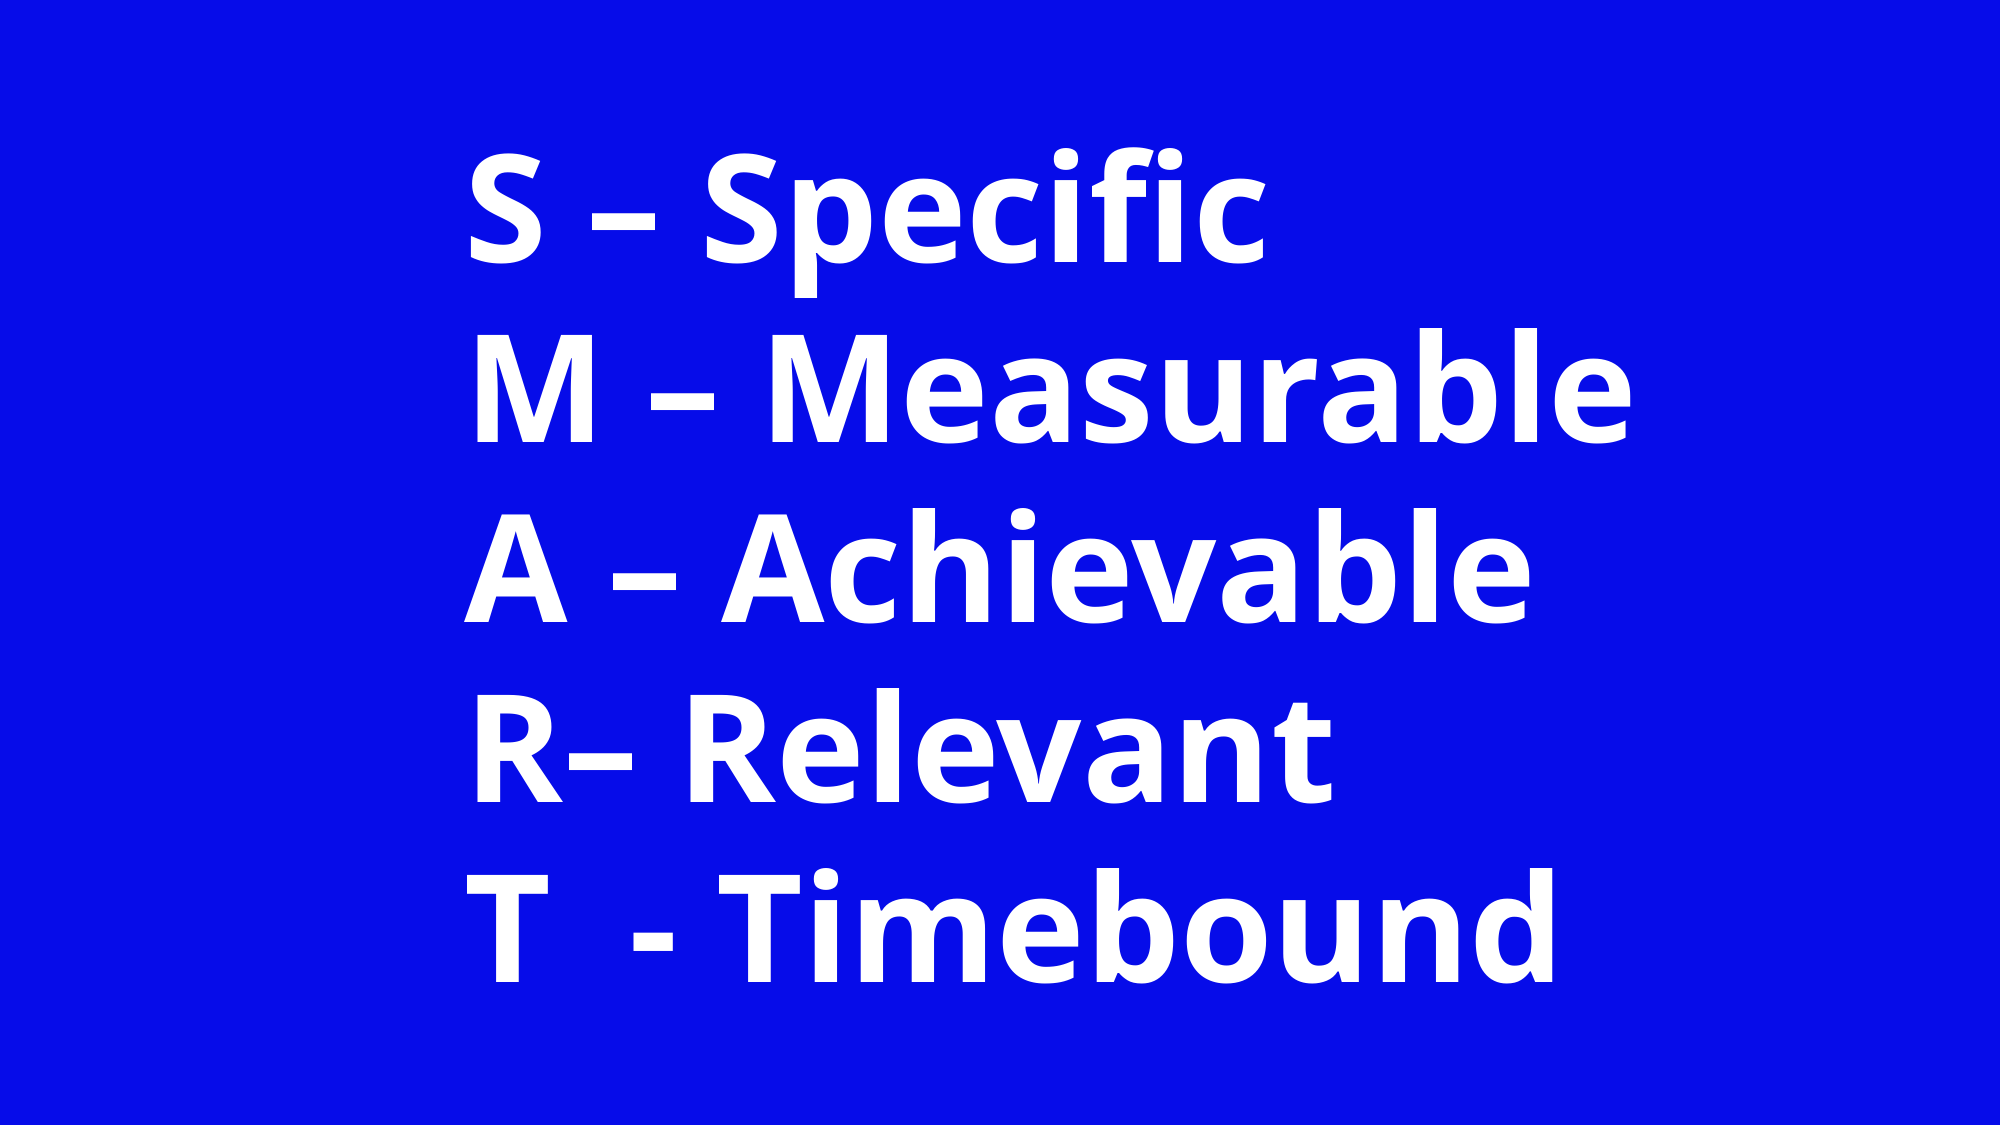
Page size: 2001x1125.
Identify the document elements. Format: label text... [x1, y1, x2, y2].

text_box S – Specific M – Measurable A – Achievable R– Relevant T - Timebound [0, 0, 2000, 1125]
